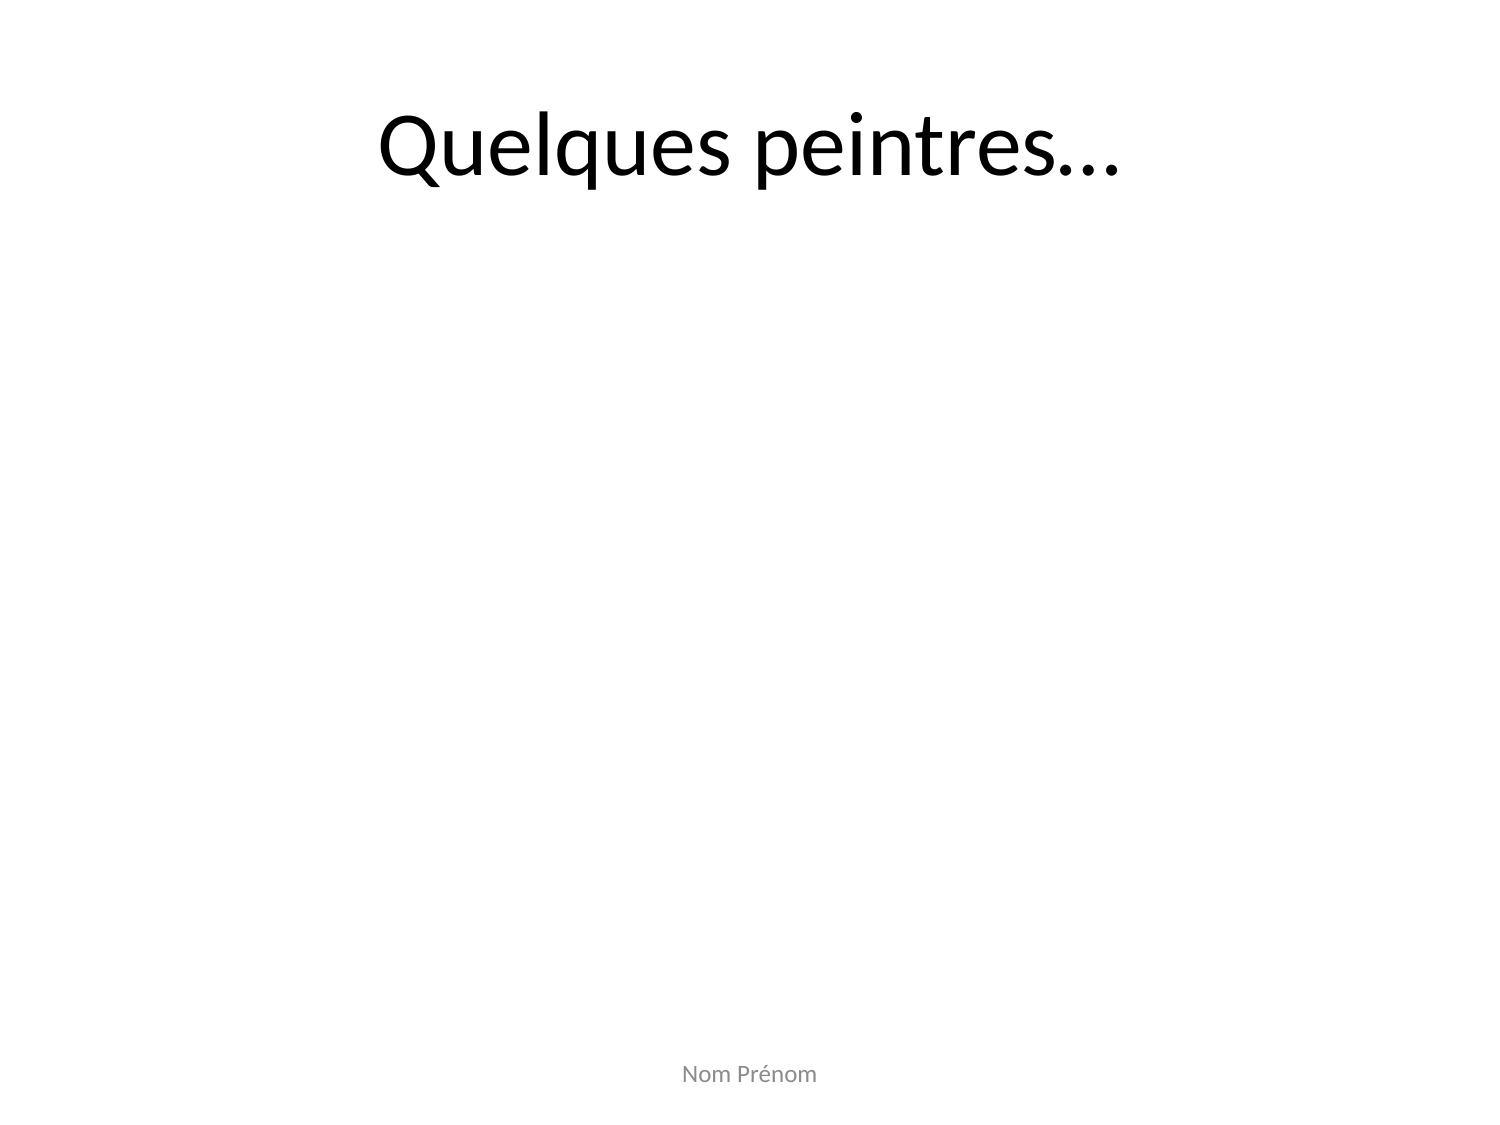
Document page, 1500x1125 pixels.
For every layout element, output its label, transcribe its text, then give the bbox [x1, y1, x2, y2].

title Quelques peintres… [75, 45, 1425, 233]
footer Nom Prénom [512, 1042, 988, 1103]
